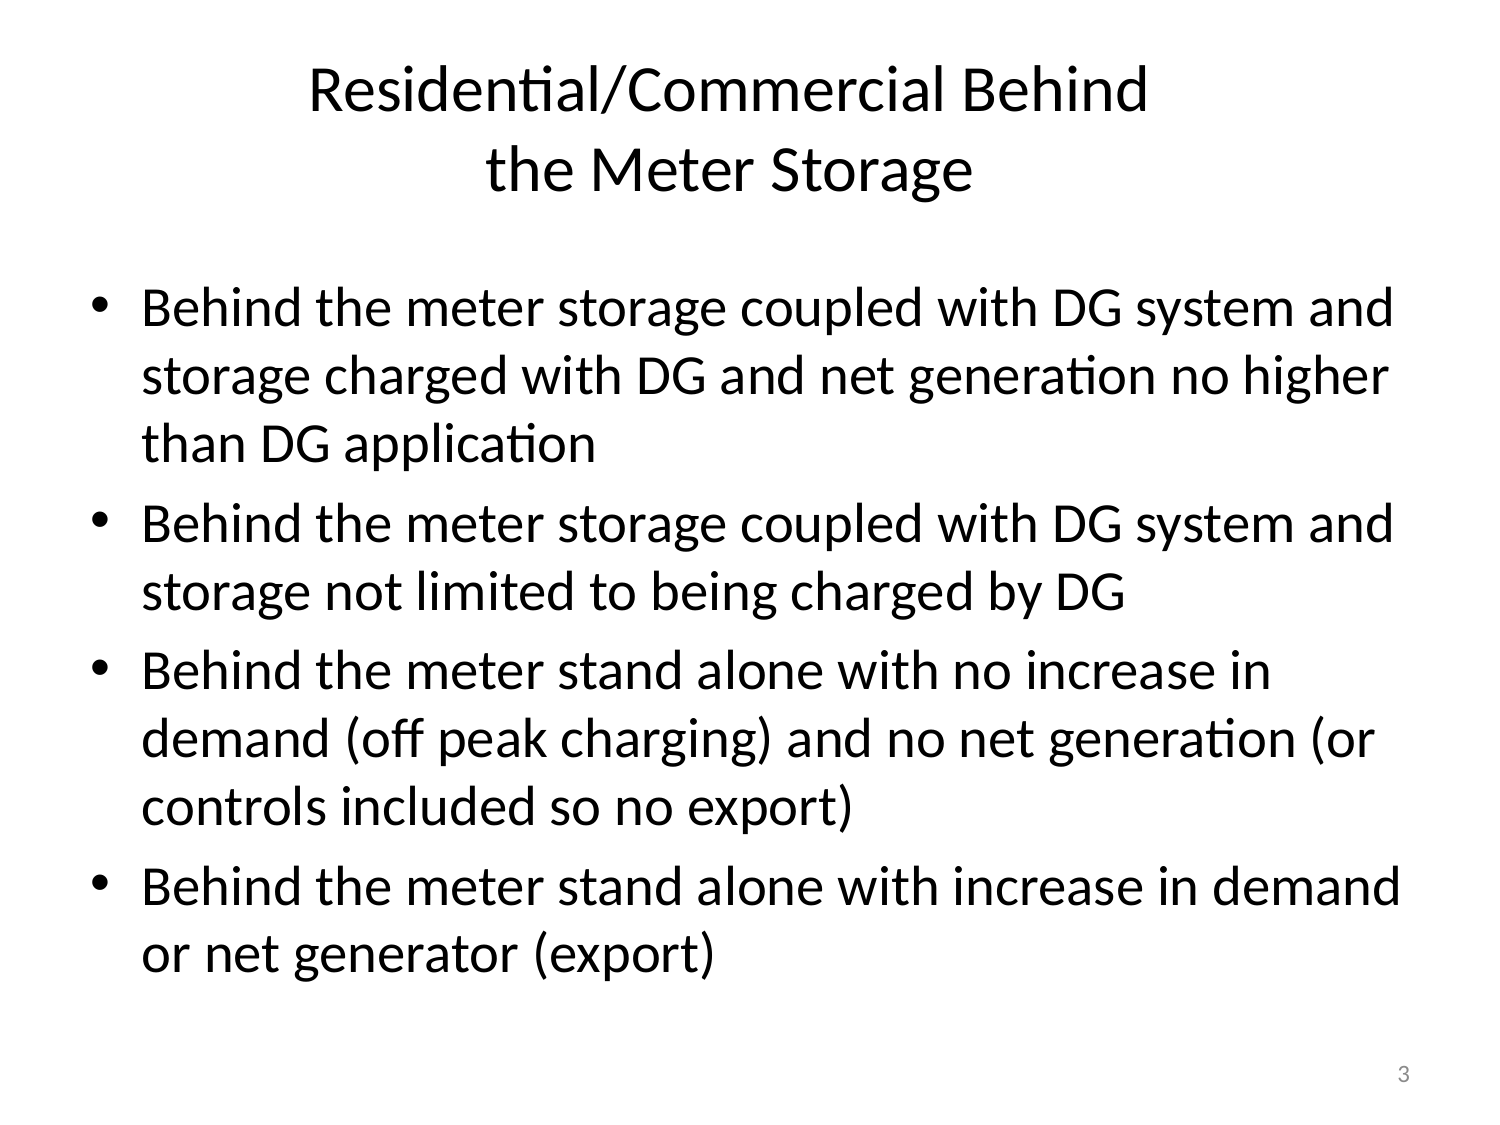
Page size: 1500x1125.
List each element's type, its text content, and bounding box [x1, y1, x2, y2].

slide_number 3 [1074, 1042, 1425, 1103]
list Behind the meter storage coupled with DG system and storage charged with DG and net generation no higher than DG application Behind the meter storage coupled with DG system and storage not limited to being charged by DG Behind the meter stand alone with no increase in demand (off peak charging) and no net generation (or controls included so no export) Behind the meter stand alone with increase in demand or net generator (export) [75, 262, 1425, 1005]
title Residential/Commercial Behind the Meter Storage [0, 37, 1475, 213]
